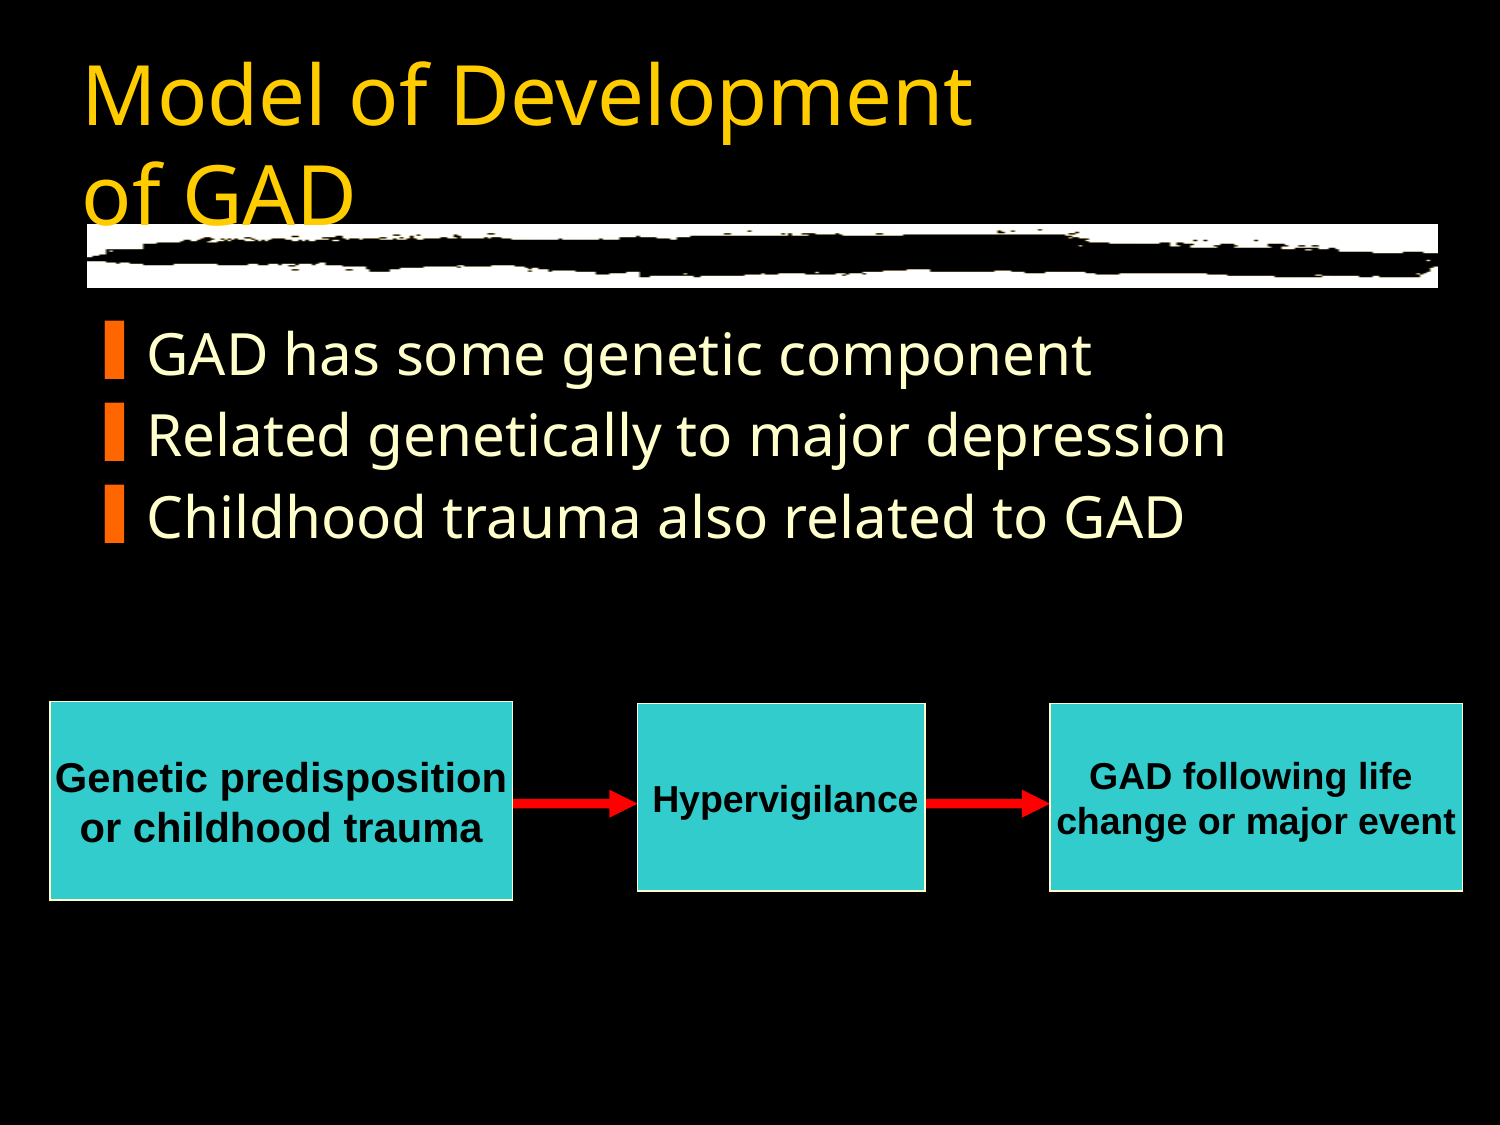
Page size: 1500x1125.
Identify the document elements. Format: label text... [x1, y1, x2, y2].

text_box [49, 701, 1463, 901]
title Model of Development of GAD [66, 62, 1342, 251]
list GAD has some genetic component Related genetically to major depression Childhood trauma also related to GAD [74, 309, 1500, 651]
